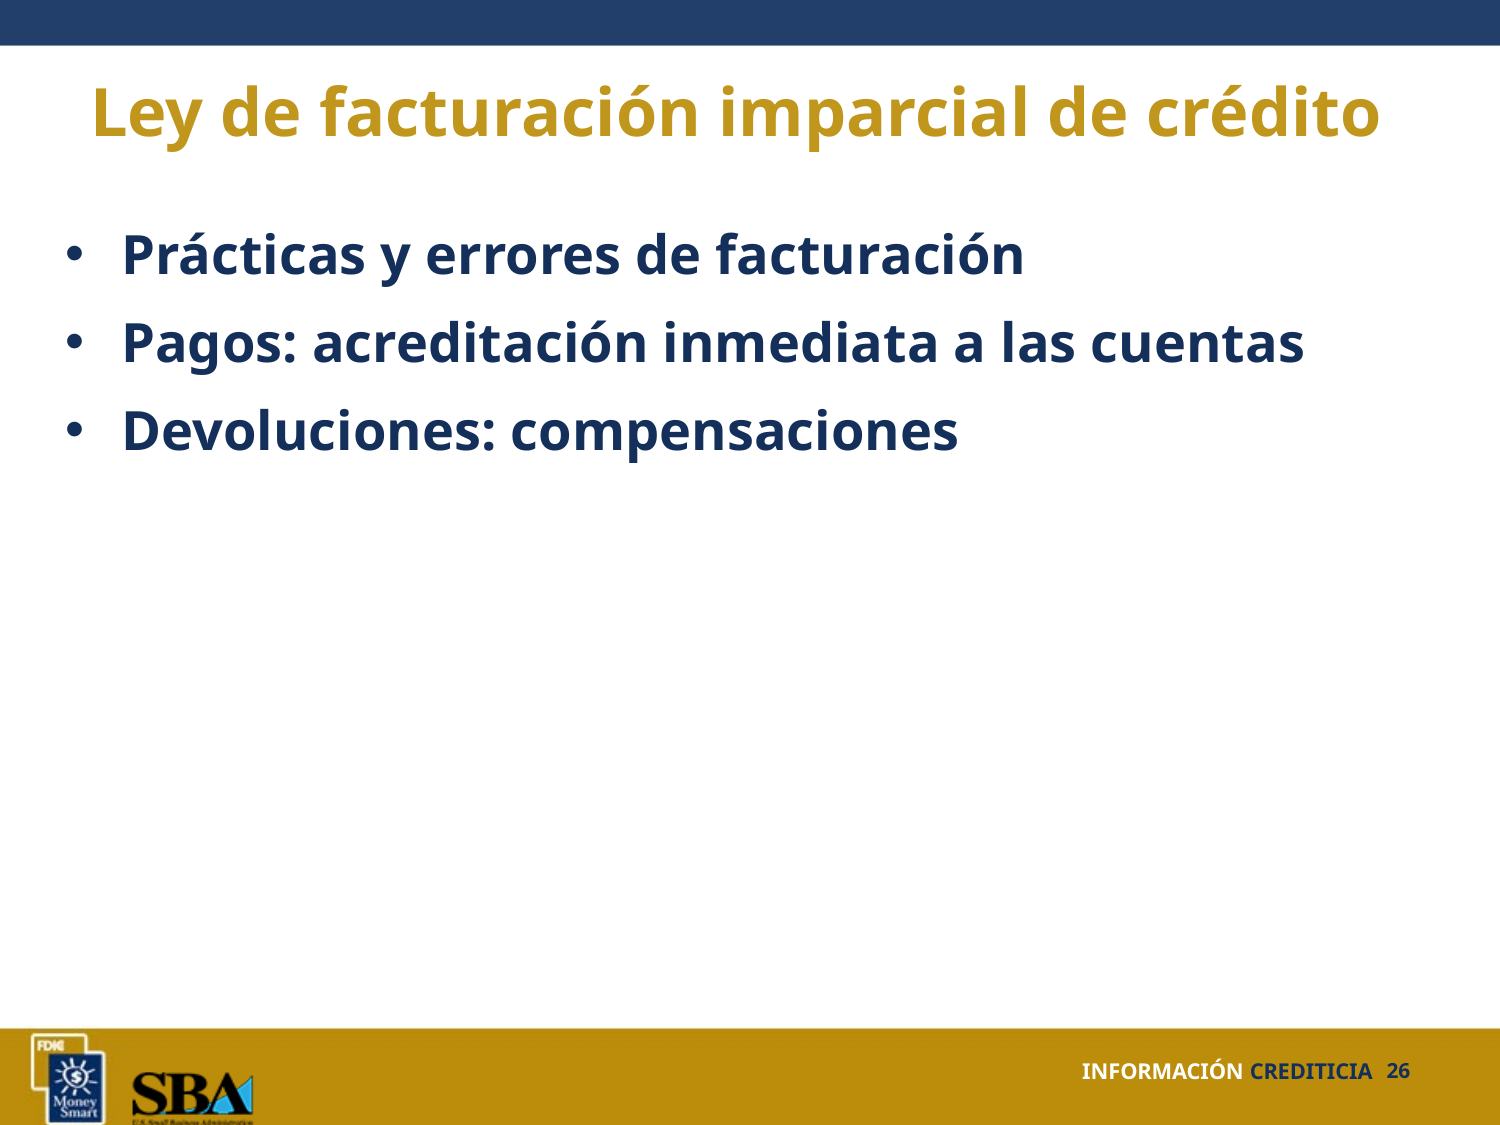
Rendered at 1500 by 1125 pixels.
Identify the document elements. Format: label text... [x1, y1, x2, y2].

list Prácticas y errores de facturación Pagos: acreditación inmediata a las cuentas Devoluciones: compensaciones [49, 212, 1401, 913]
title Ley de facturación imparcial de crédito [74, 62, 1426, 163]
picture [0, 0, 1500, 1125]
